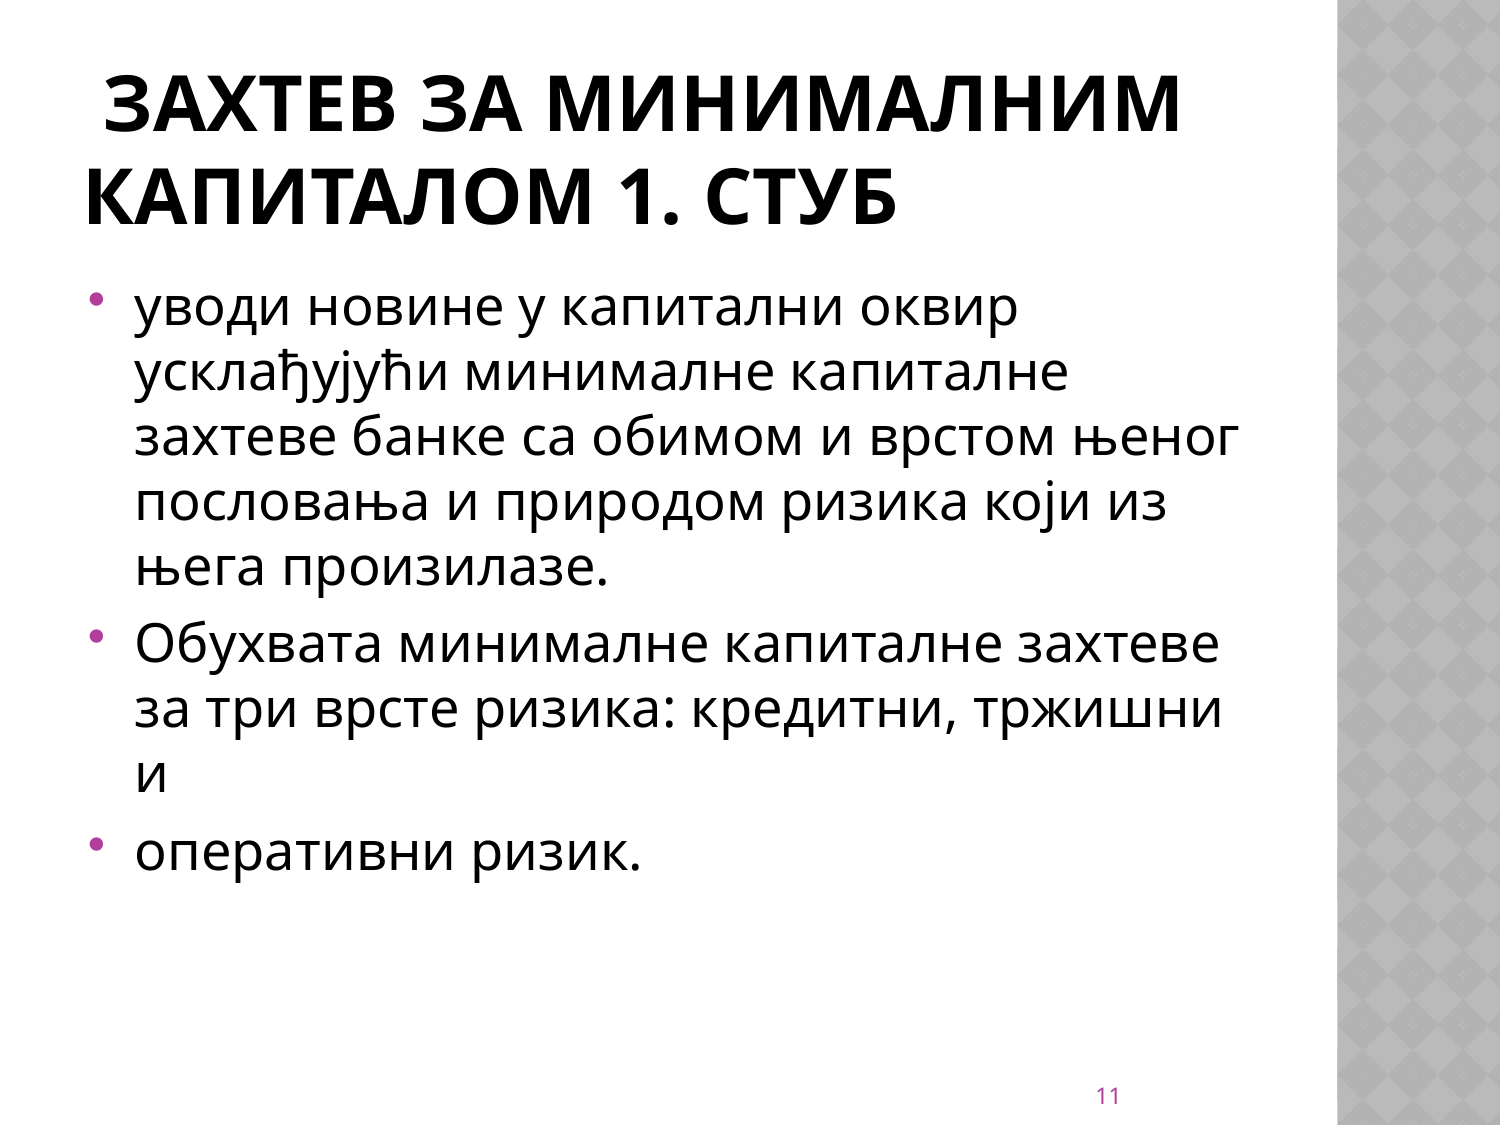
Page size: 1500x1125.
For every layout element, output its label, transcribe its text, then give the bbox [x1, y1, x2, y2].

title захтев за минималним капиталом 1. стуб [75, 52, 1263, 240]
list уводи новине у капитални оквир усклађујући минималне капиталне захтеве банке са обимом и врстом њеног пословања и природом ризика који из њега произилазе. Обухвата минималне капиталне захтеве за три врсте ризика: кредитни, тржишни и оперативни ризик. [75, 264, 1263, 1059]
slide_number 11 [1025, 1075, 1122, 1113]
